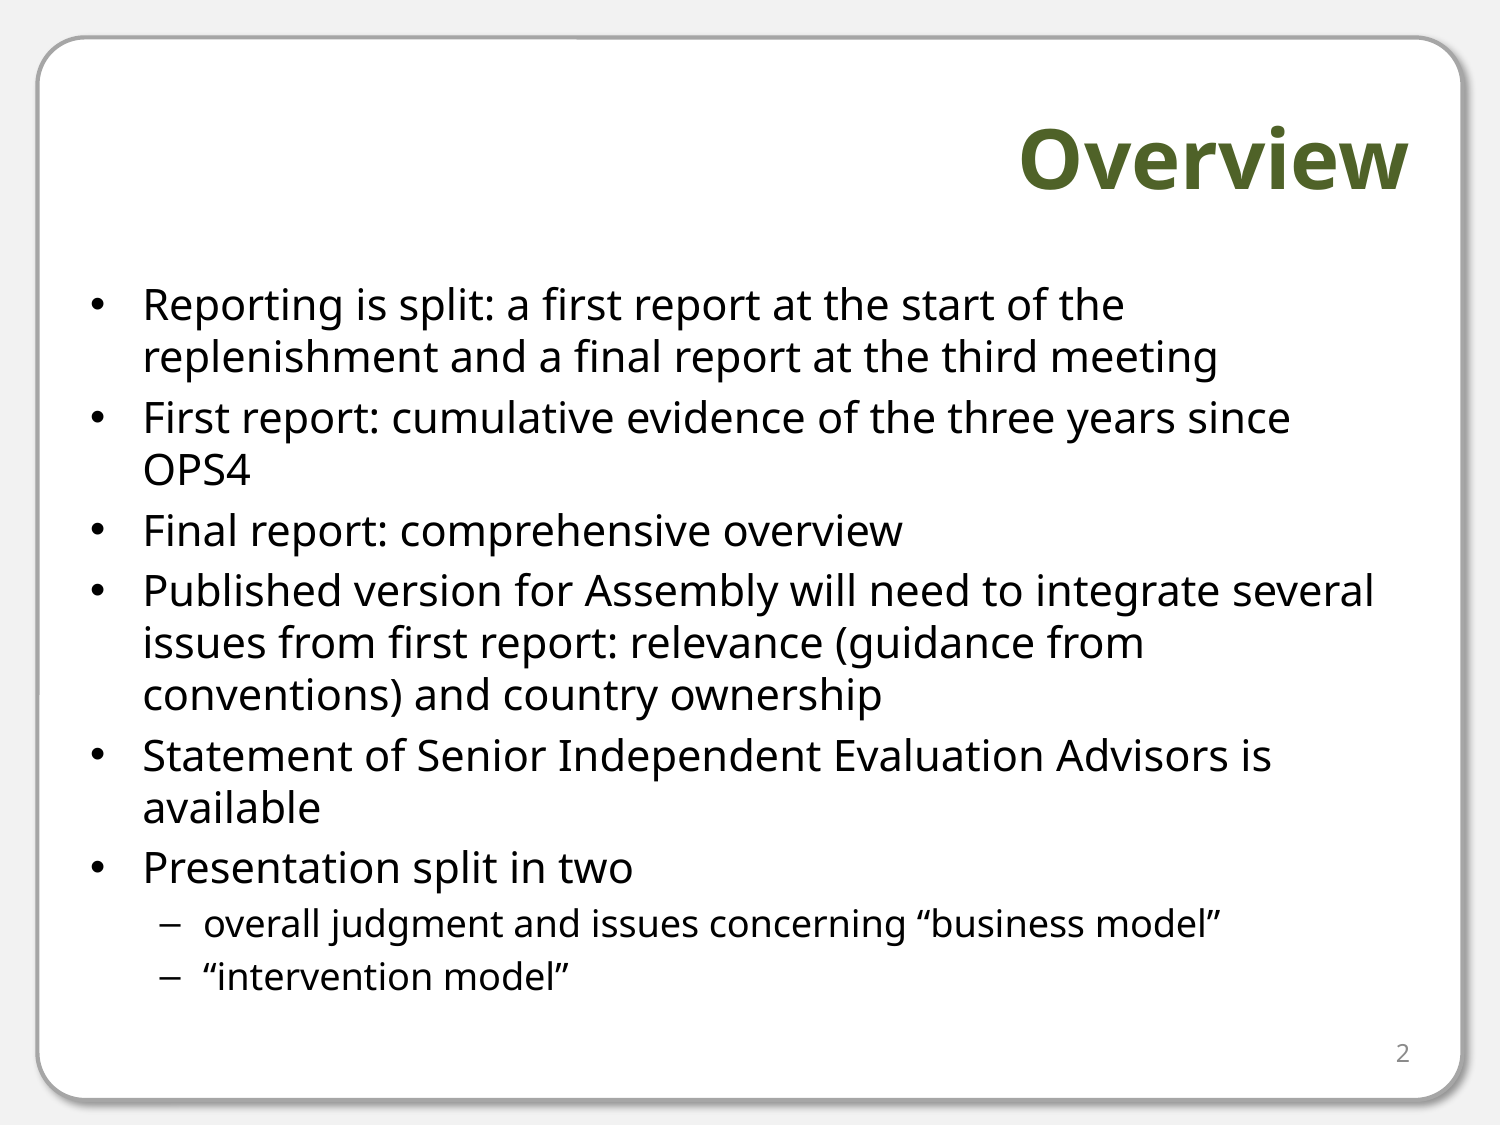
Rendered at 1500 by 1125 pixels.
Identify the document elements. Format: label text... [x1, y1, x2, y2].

list Reporting is split: a first report at the start of the replenishment and a final report at the third meeting First report: cumulative evidence of the three years since OPS4 Final report: comprehensive overview Published version for Assembly will need to integrate several issues from first report: relevance (guidance from conventions) and country ownership Statement of Senior Independent Evaluation Advisors is available Presentation split in two overall judgment and issues concerning “business model” “intervention model” [75, 270, 1425, 1013]
slide_number 2 [1074, 1025, 1425, 1085]
title Overview [75, 62, 1425, 250]
